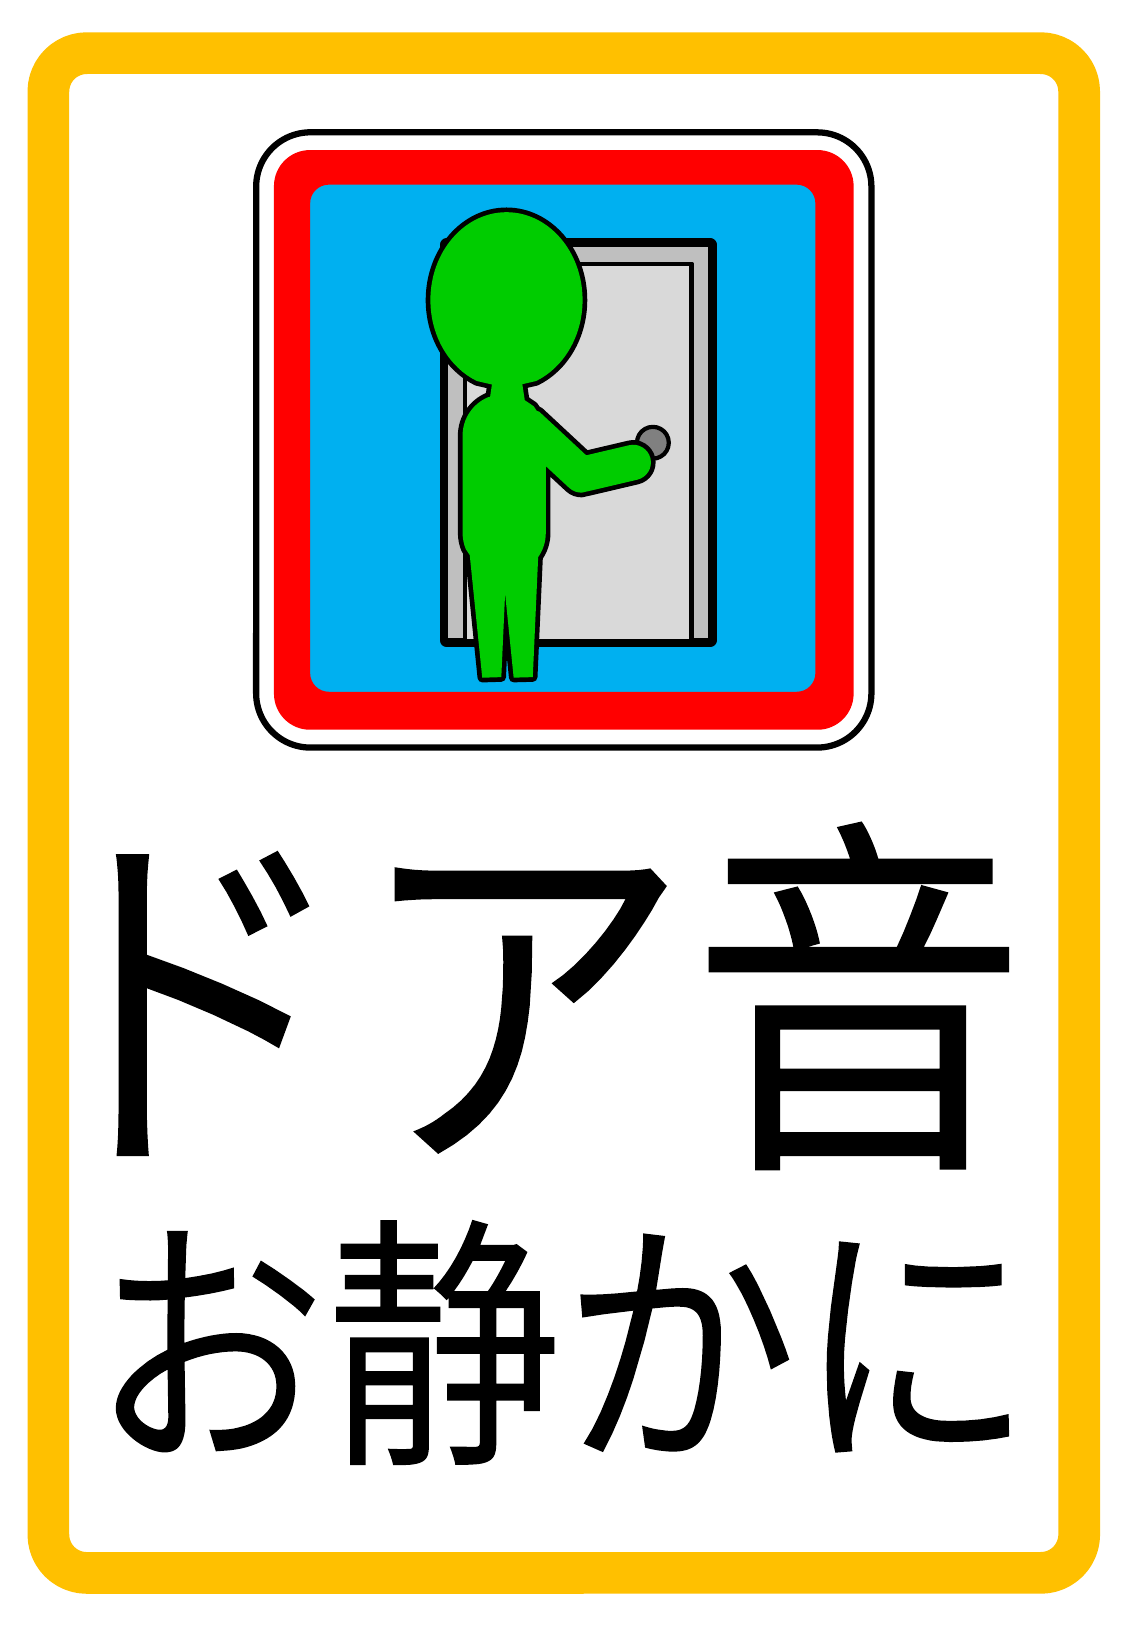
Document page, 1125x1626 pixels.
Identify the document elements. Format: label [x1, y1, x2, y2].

text_box [255, 132, 872, 748]
text_box [46, 51, 1082, 1576]
